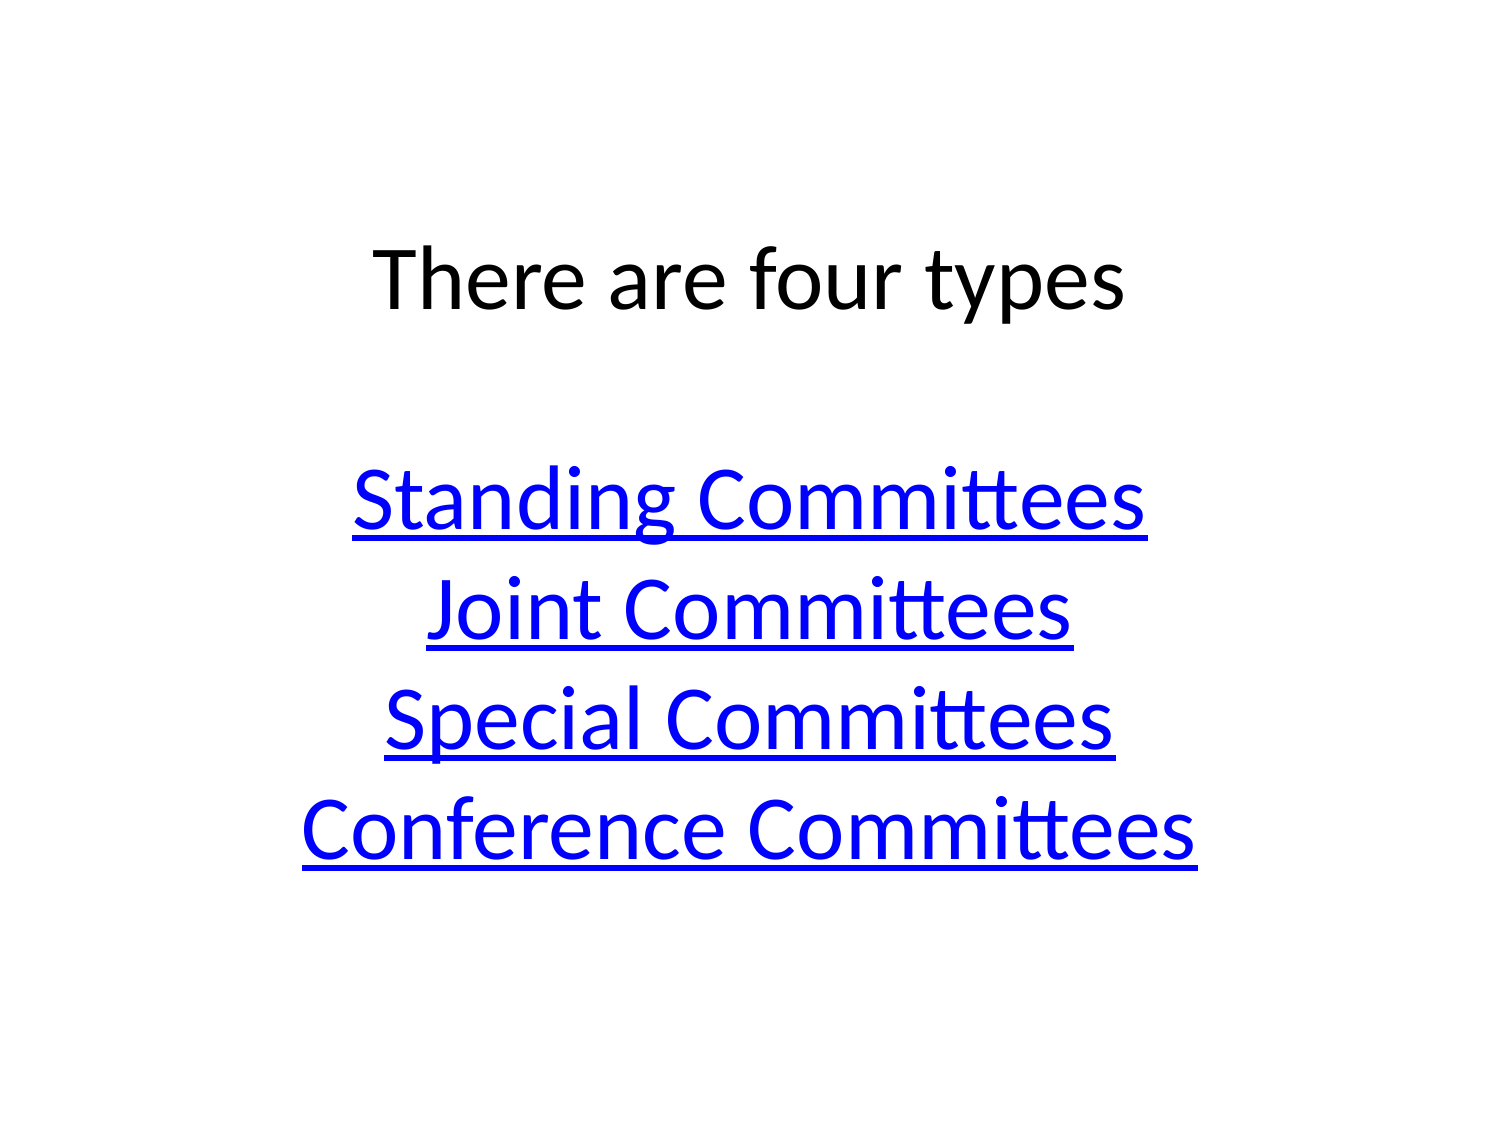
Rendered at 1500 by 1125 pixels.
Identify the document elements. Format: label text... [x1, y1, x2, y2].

title There are four types Standing Committees Joint Committees Special Committees Conference Committees [74, 44, 1426, 1051]
